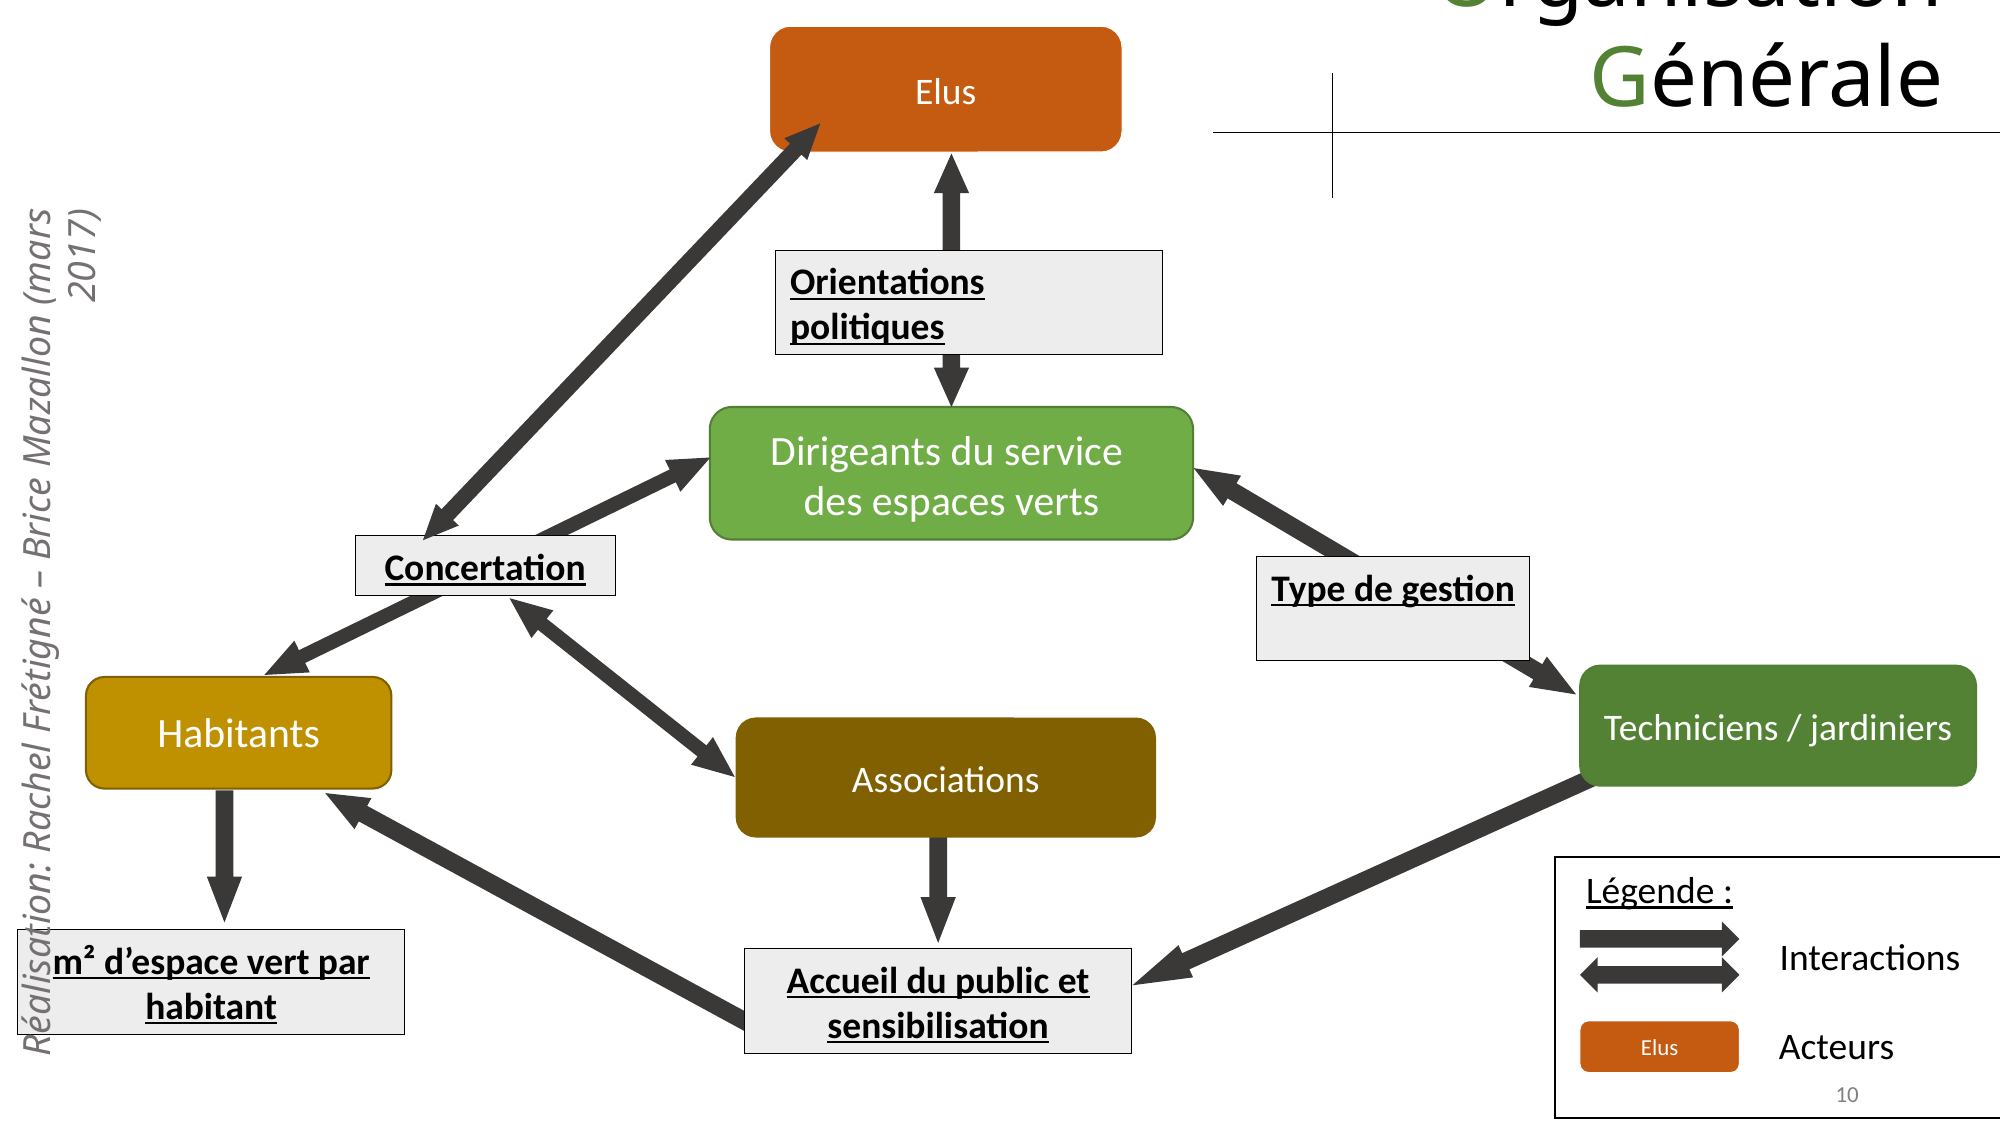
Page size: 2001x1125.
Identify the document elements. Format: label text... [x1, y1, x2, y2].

text_box [1500, 654, 1579, 696]
text_box Type de gestion [1256, 556, 1530, 661]
text_box [932, 151, 971, 250]
text_box Techniciens / jardiniers [1579, 664, 1978, 787]
text_box [421, 121, 822, 543]
text_box Elus [769, 25, 1123, 153]
text_box Organisation Générale [1139, 0, 1959, 175]
text_box Orientations politiques [775, 250, 1163, 355]
text_box Accueil du public et sensibilisation [744, 948, 1132, 1054]
text_box [507, 596, 737, 779]
text_box Concertation [355, 535, 616, 596]
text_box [85, 676, 392, 789]
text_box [1555, 856, 2000, 1119]
text_box Associations [734, 716, 1158, 839]
text_box [262, 596, 445, 676]
text_box [932, 355, 971, 406]
text_box [1194, 467, 1362, 556]
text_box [709, 406, 1194, 540]
text_box [322, 791, 744, 1032]
text_box [205, 789, 244, 926]
text_box [1132, 772, 1596, 987]
text_box m² d’espace vert par habitant [110, 929, 405, 1035]
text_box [1212, 72, 2000, 198]
text_box Réalisation: Rachel Frétigné – Brice Mazallon (mars 2017) [5, 194, 110, 1125]
text_box [532, 456, 709, 535]
text_box [918, 839, 958, 946]
